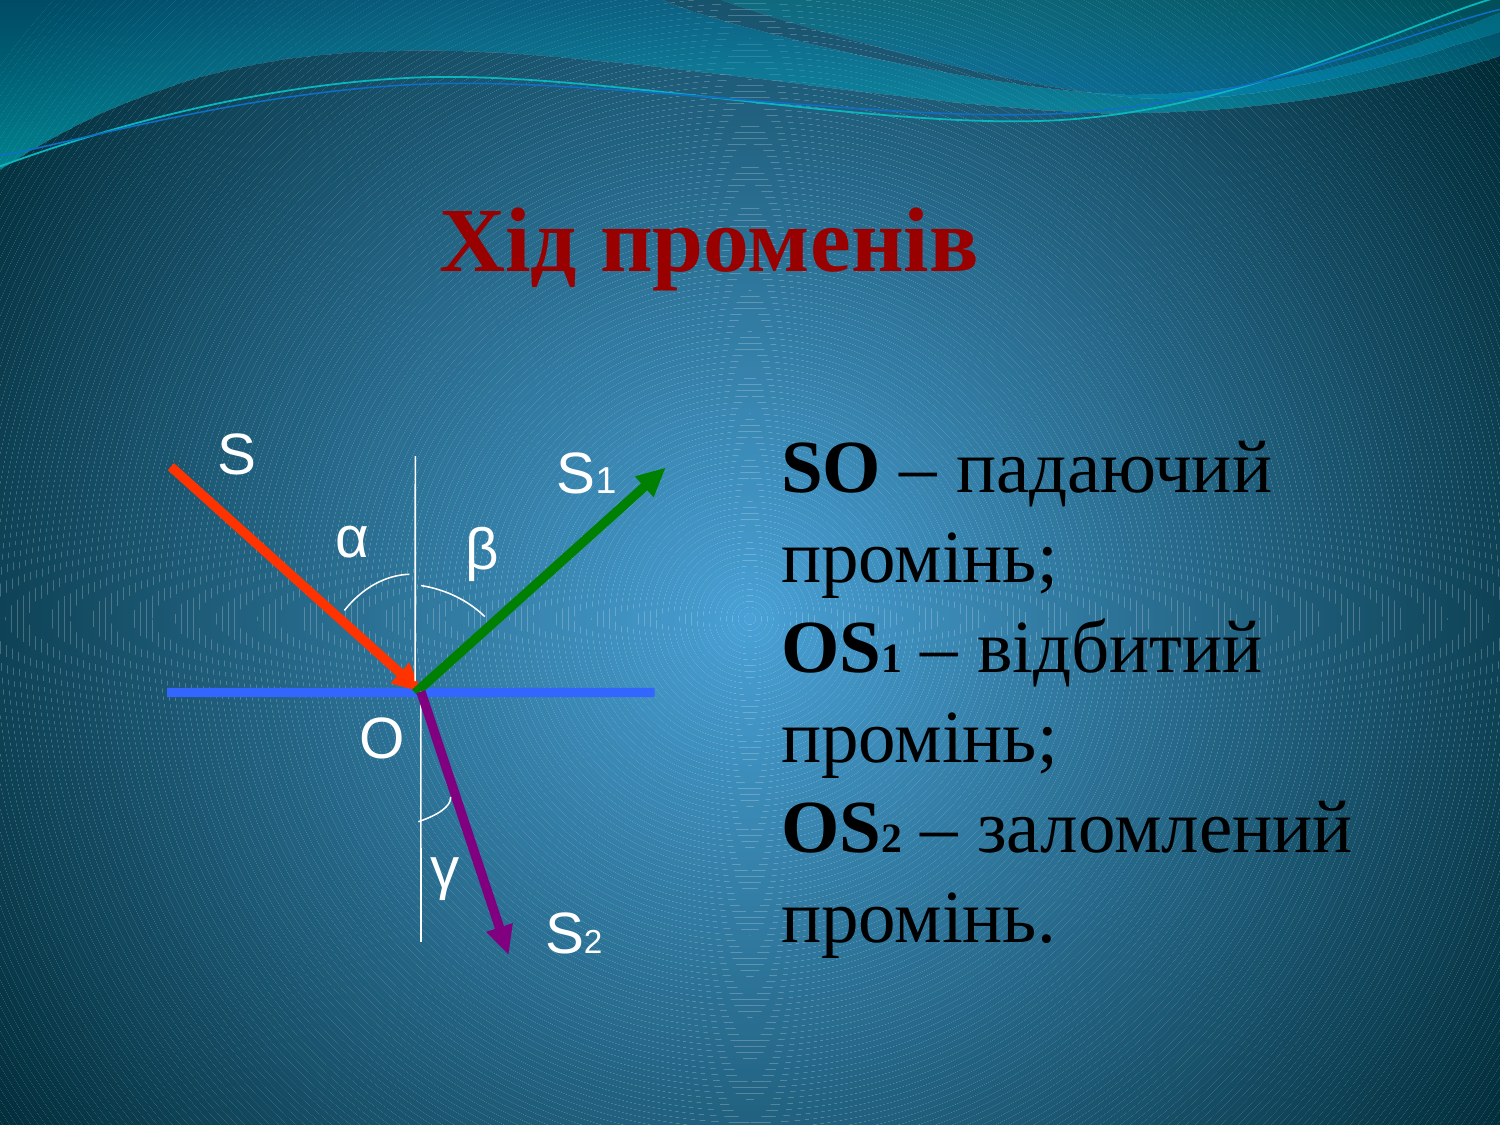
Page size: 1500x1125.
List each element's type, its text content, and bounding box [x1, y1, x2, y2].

title Хід променів [420, 160, 998, 290]
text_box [166, 408, 666, 974]
list SO – падаючий промінь; OS1 – відбитий промінь; OS2 – заломлений промінь. [773, 409, 1403, 978]
